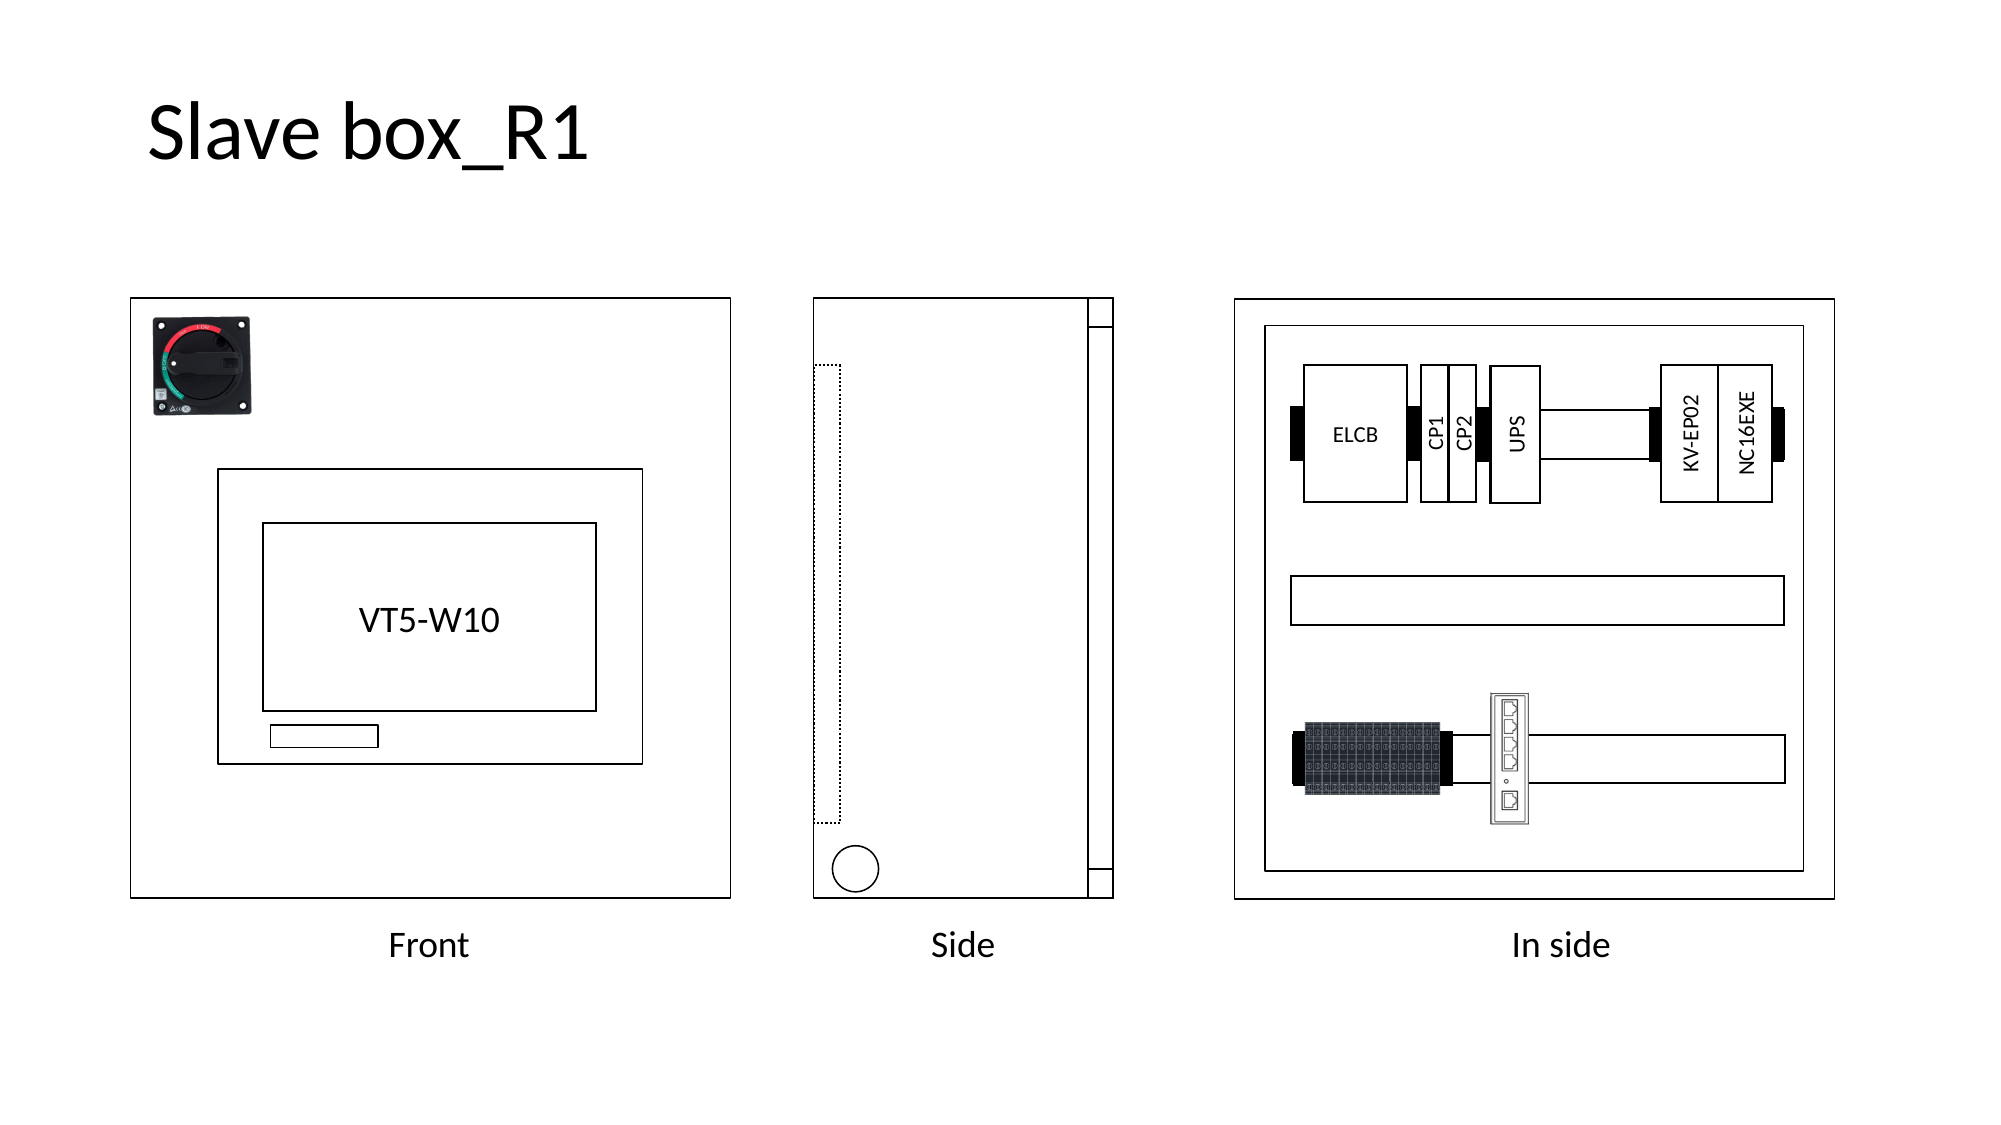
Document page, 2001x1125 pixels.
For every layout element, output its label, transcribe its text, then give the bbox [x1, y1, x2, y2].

text_box [1087, 326, 1114, 868]
text_box KV-EP02 [1660, 364, 1717, 503]
text_box [130, 298, 731, 899]
text_box [1234, 299, 1835, 900]
text_box In side [1496, 912, 1627, 972]
text_box Side [916, 912, 1011, 973]
picture [1443, 693, 1577, 826]
text_box Front [373, 912, 485, 973]
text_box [218, 468, 643, 765]
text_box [1293, 722, 1453, 795]
text_box [832, 845, 879, 892]
text_box UPS [1489, 365, 1541, 504]
text_box [1407, 406, 1420, 461]
text_box CP2 [1448, 364, 1477, 503]
text_box [813, 364, 841, 824]
text_box [813, 298, 1087, 899]
text_box Slave box_R1 [132, 69, 607, 184]
text_box ELCB [1303, 364, 1408, 503]
text_box [1087, 297, 1114, 326]
text_box [1649, 407, 1662, 462]
text_box [1541, 409, 1649, 460]
text_box [1453, 734, 1490, 740]
picture [147, 312, 254, 418]
text_box [1529, 734, 1786, 784]
text_box [1773, 407, 1784, 462]
text_box [1264, 325, 1804, 871]
text_box [1477, 407, 1490, 462]
text_box [1087, 868, 1114, 899]
text_box CP1 [1420, 364, 1448, 503]
text_box [1290, 575, 1785, 626]
text_box [1453, 779, 1490, 784]
text_box [1290, 406, 1303, 461]
text_box NC16EXE [1717, 364, 1773, 503]
